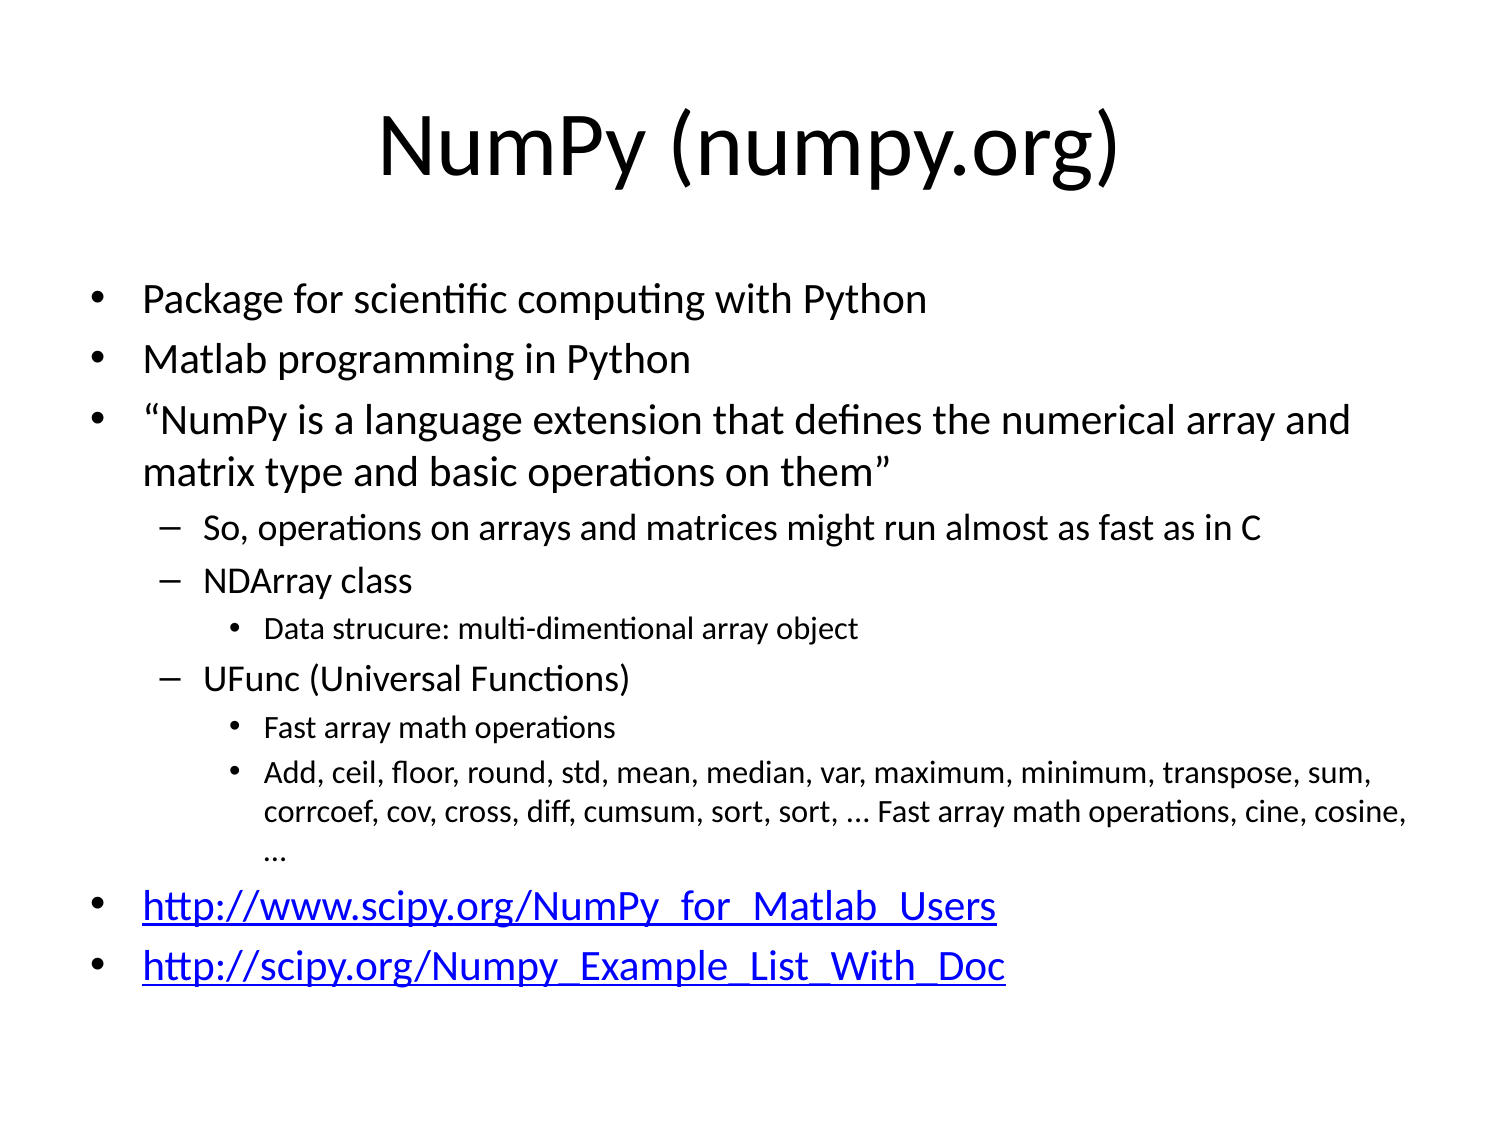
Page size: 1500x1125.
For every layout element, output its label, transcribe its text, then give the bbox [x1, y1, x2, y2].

list Package for scientific computing with Python Matlab programming in Python “NumPy is a language extension that defines the numerical array and matrix type and basic operations on them” So, operations on arrays and matrices might run almost as fast as in C NDArray class Data strucure: multi-dimentional array object UFunc (Universal Functions) Fast array math operations Add, ceil, floor, round, std, mean, median, var, maximum, minimum, transpose, sum, corrcoef, cov, cross, diff, cumsum, sort, sort, ... Fast array math operations, cine, cosine, … http://www.scipy.org/NumPy_for_Matlab_Users http://scipy.org/Numpy_Example_List_With_Doc [75, 262, 1425, 1005]
title NumPy (numpy.org) [75, 45, 1425, 233]
